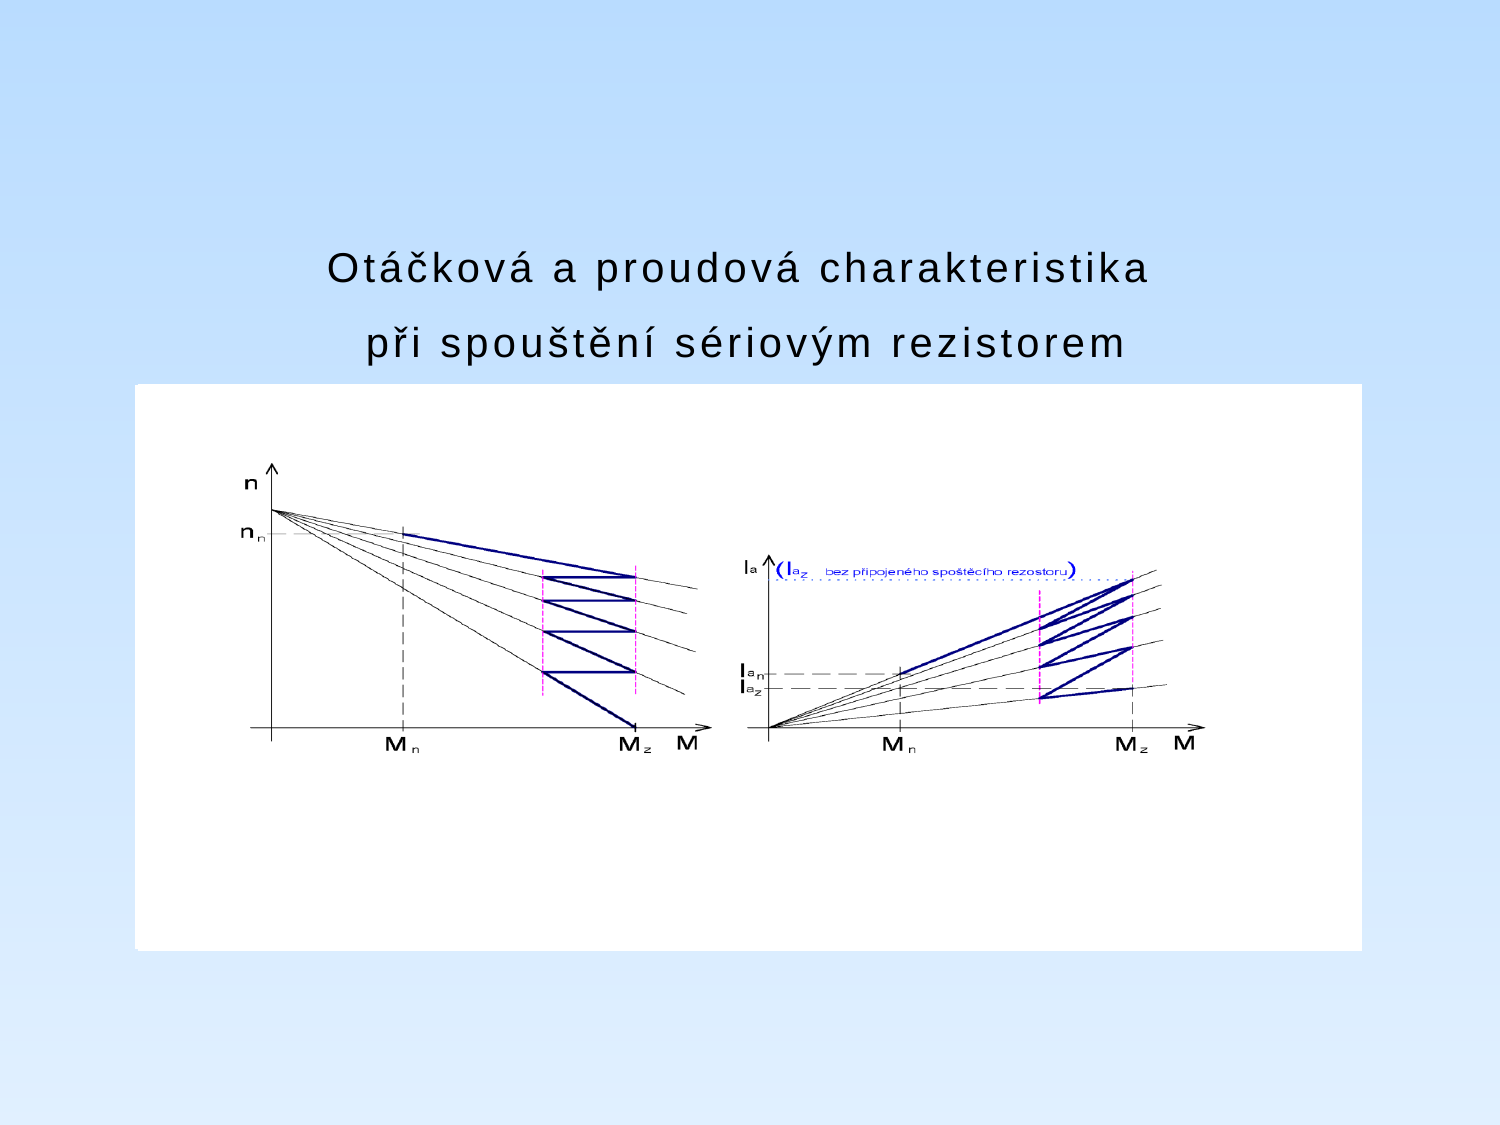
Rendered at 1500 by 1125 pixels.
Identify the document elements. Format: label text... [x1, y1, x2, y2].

picture [135, 383, 1362, 951]
text_box Otáčková a proudová charakteristika při spouštění sériovým rezistorem [311, 208, 1179, 373]
